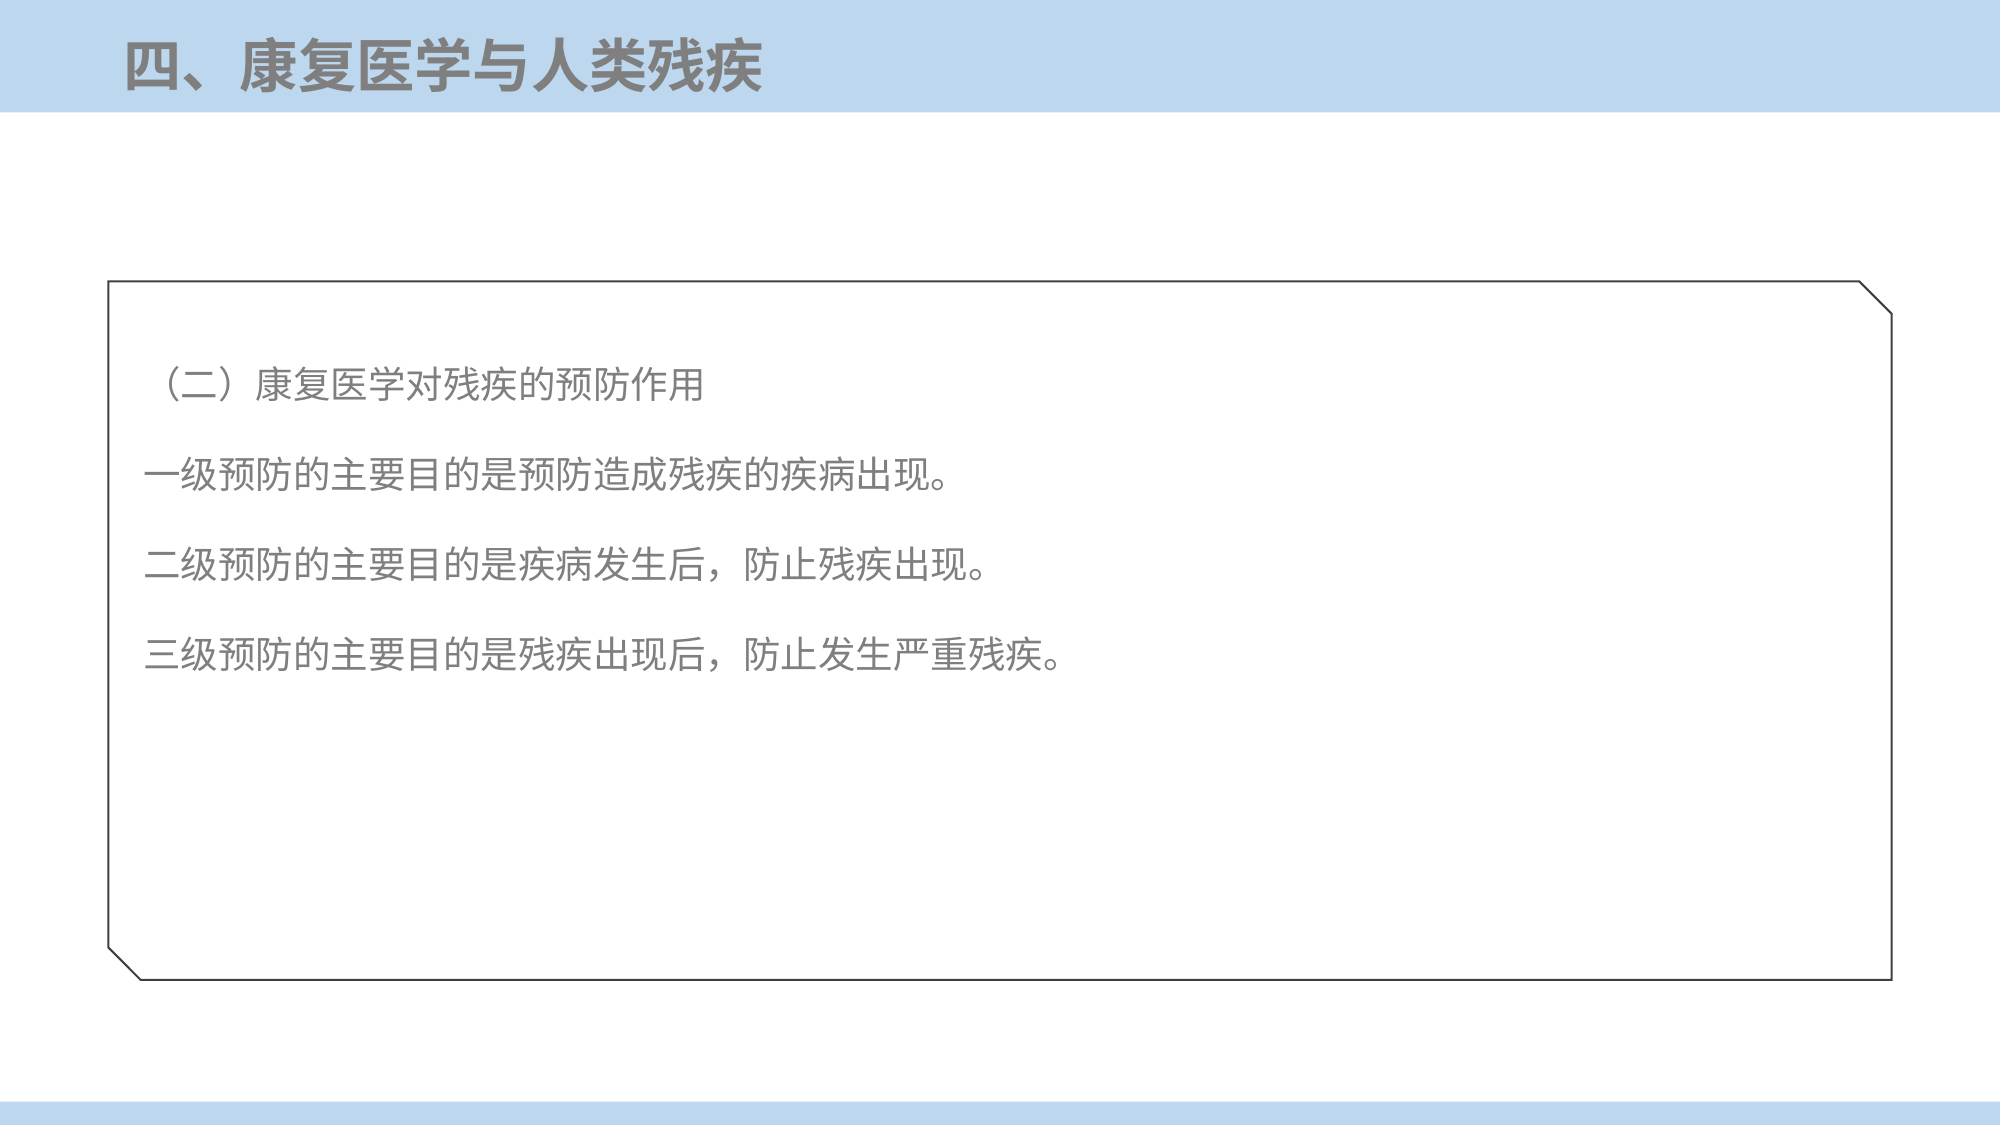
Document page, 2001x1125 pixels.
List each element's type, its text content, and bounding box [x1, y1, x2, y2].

text_box 四、康复医学与人类残疾 [108, 21, 1105, 176]
text_box [107, 280, 1893, 981]
text_box [128, 600, 1833, 736]
text_box （二）康复医学对残疾的预防作用 一级预防的主要目的是预防造成残疾的疾病出现。 二级预防的主要目的是疾病发生后，防止残疾出现。 三级预防的主要目的是残疾出现后，防止发生严重残疾。 [128, 308, 1129, 684]
